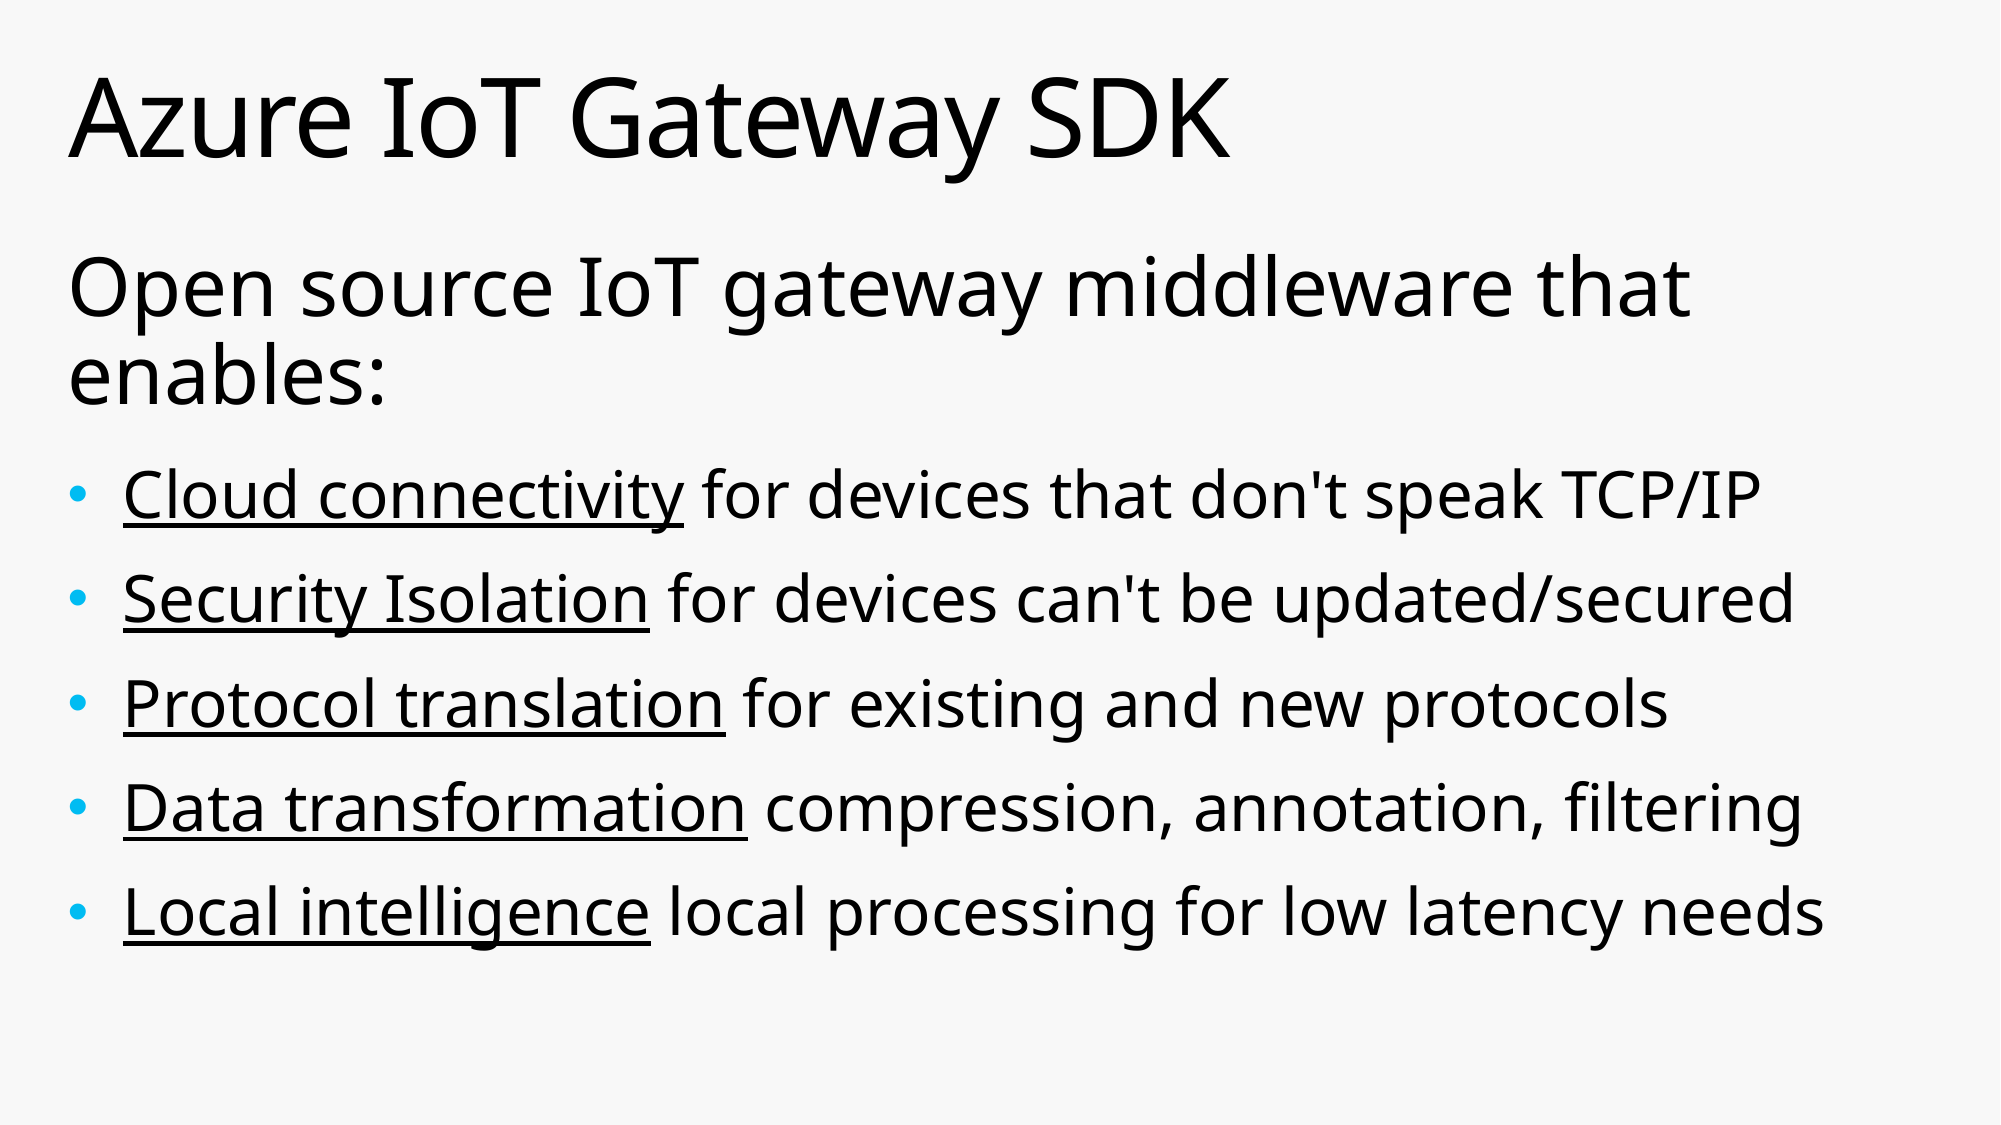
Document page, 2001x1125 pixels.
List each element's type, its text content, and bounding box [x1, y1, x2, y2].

title Azure IoT Gateway SDK [44, 47, 1957, 196]
list Open source IoT gateway middleware that enables: Cloud connectivity for devices that don't speak TCP/IP Security Isolation for devices can't be updated/secured Protocol translation for existing and new protocols Data transformation compression, annotation, filtering Local intelligence local processing for low latency needs [44, 231, 2000, 965]
